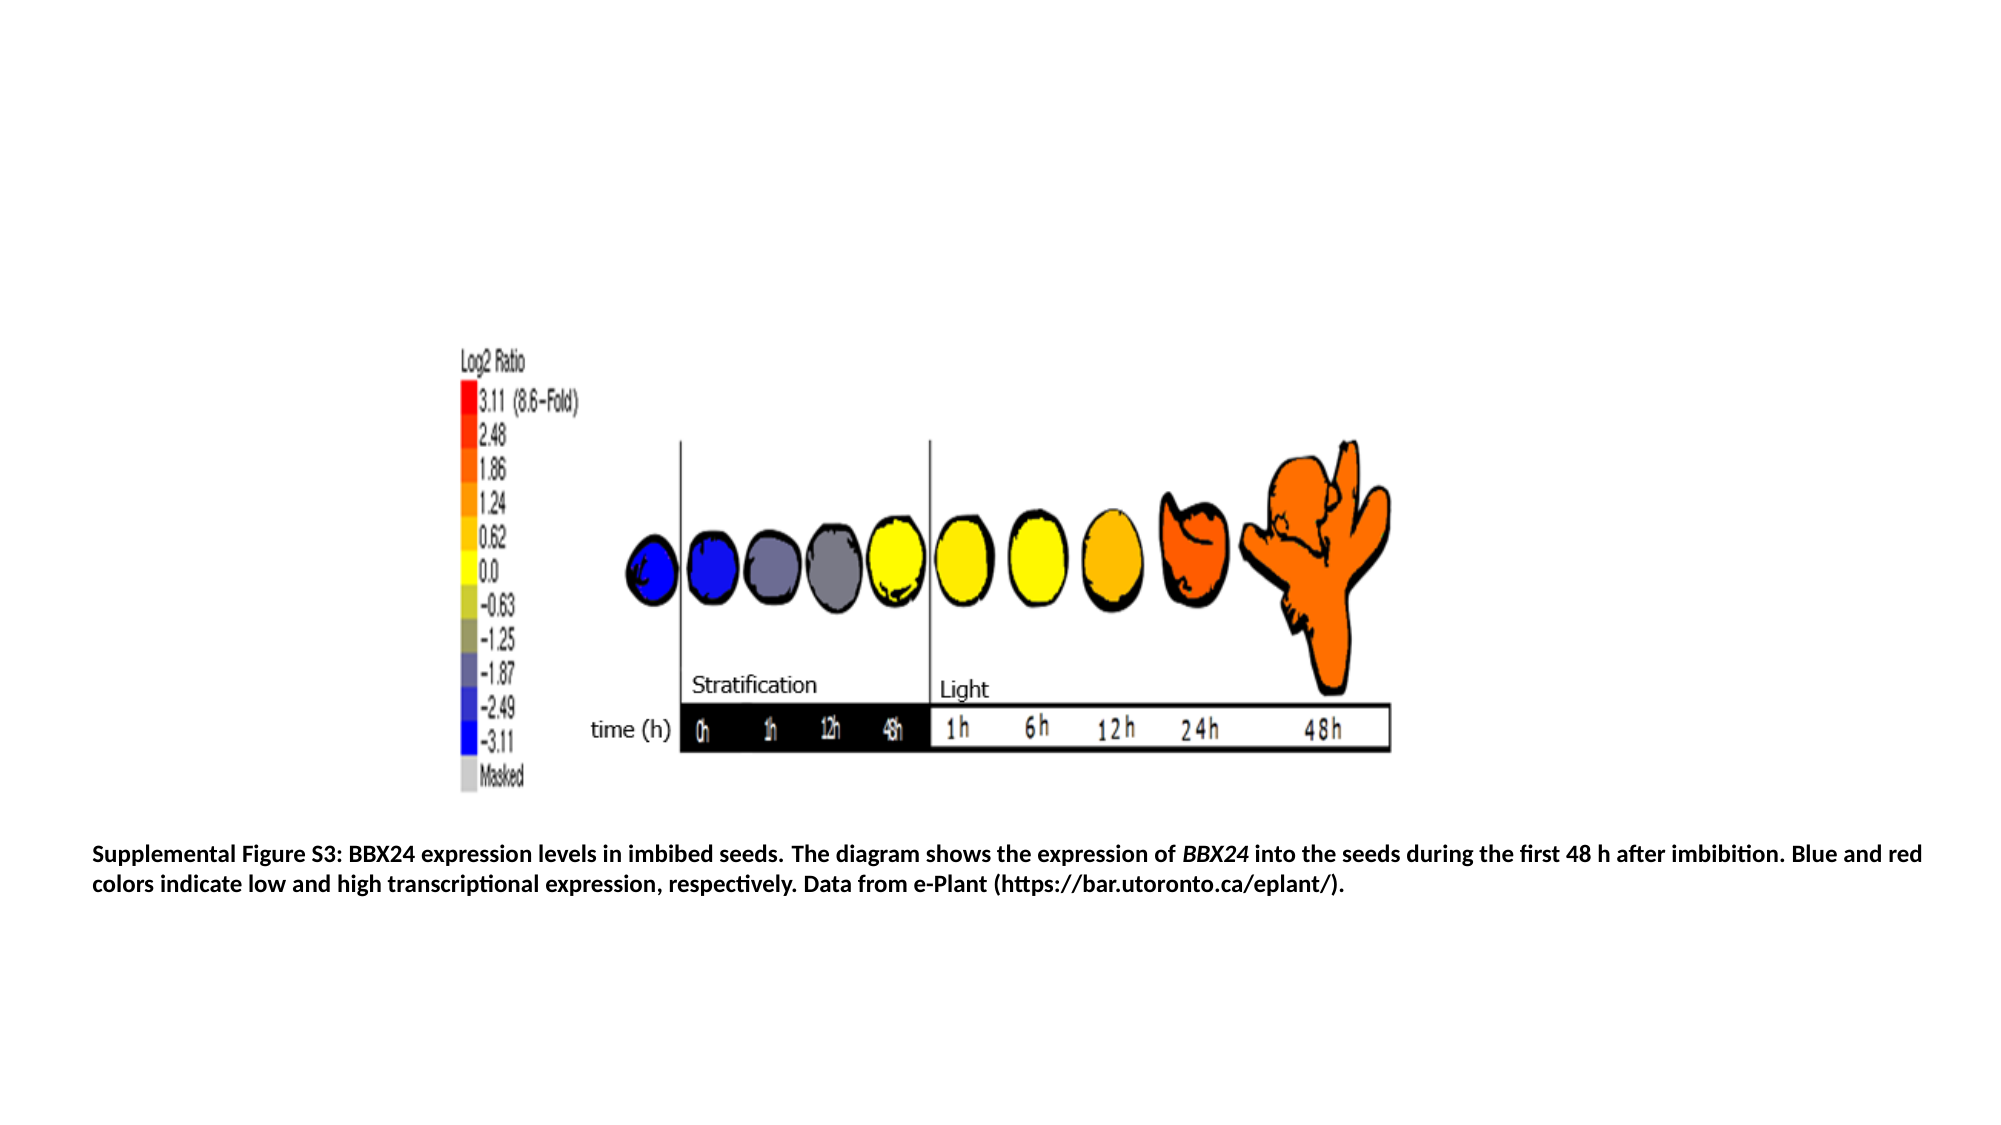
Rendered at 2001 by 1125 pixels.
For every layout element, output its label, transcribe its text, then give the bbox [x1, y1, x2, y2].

picture [439, 330, 1415, 804]
text_box Supplemental Figure S3: BBX24 expression levels in imbibed seeds. The diagram shows the expression of BBX24 into the seeds during the first 48 h after imbibition. Blue and red colors indicate low and high transcriptional expression, respectively. Data from e-Plant (https://bar.utoronto.ca/eplant/). [77, 830, 1970, 905]
